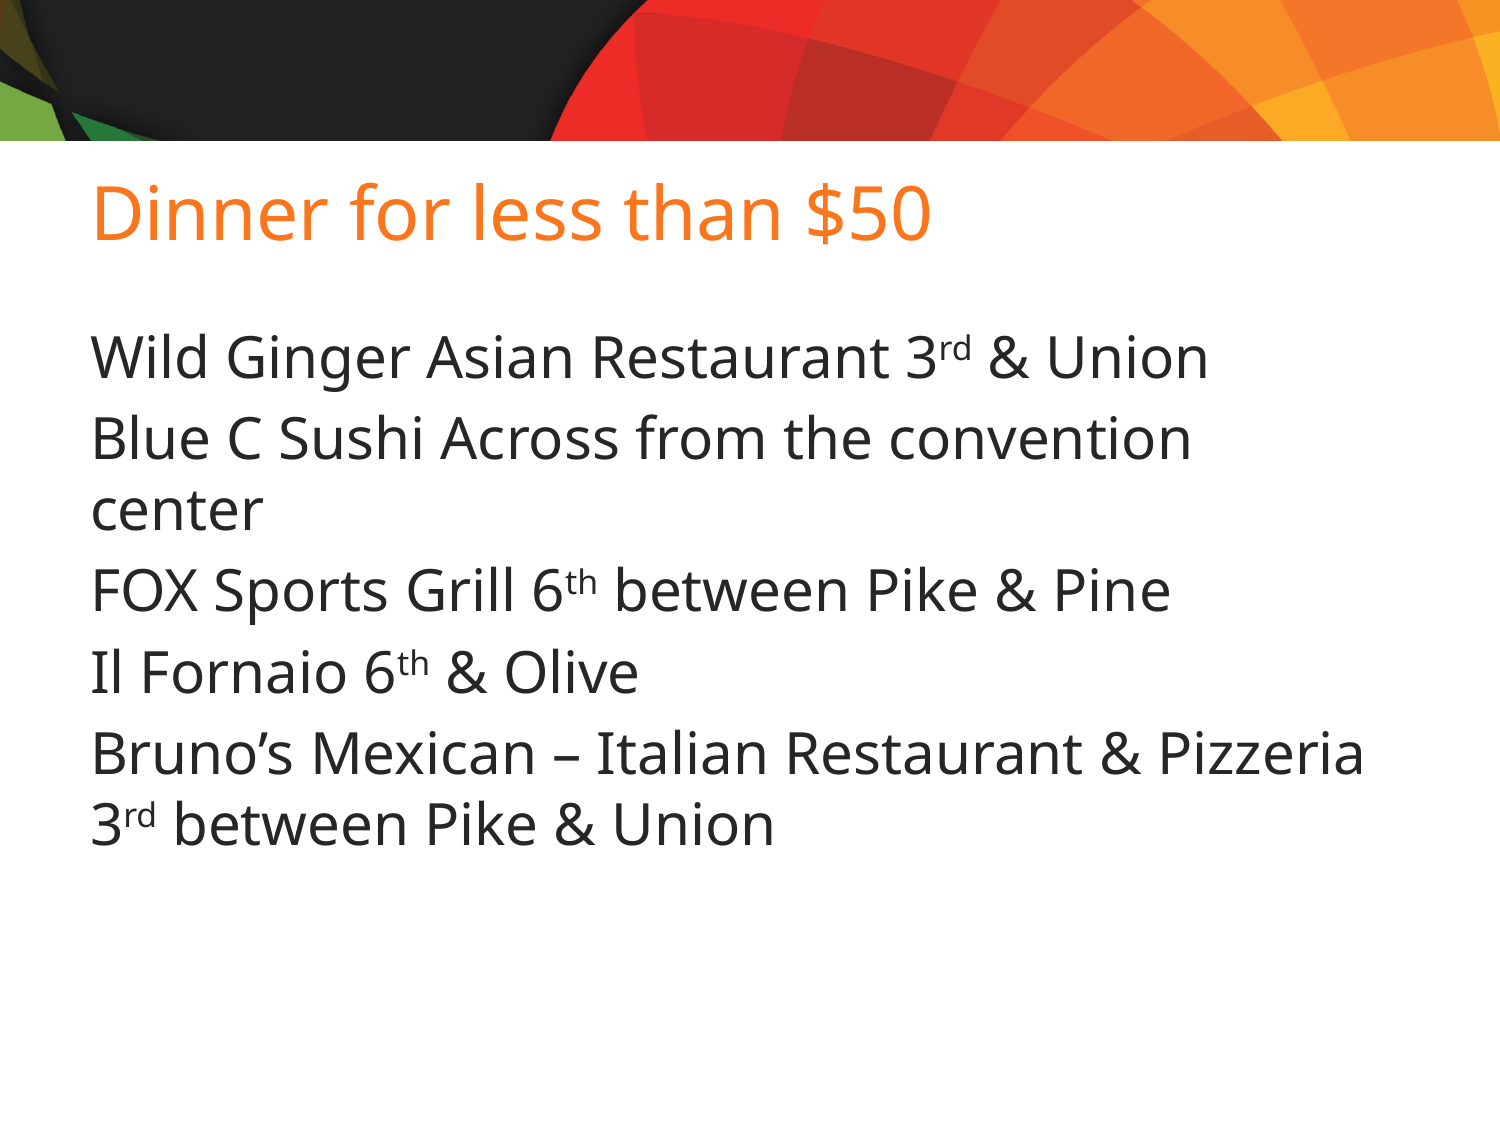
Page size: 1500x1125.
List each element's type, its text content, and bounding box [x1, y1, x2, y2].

list Wild Ginger Asian Restaurant 3rd & Union Blue C Sushi Across from the convention center FOX Sports Grill 6th between Pike & Pine Il Fornaio 6th & Olive Bruno’s Mexican – Italian Restaurant & Pizzeria 3rd between Pike & Union [75, 312, 1425, 1013]
title Dinner for less than $50 [75, 174, 1425, 288]
picture [0, 0, 1500, 141]
